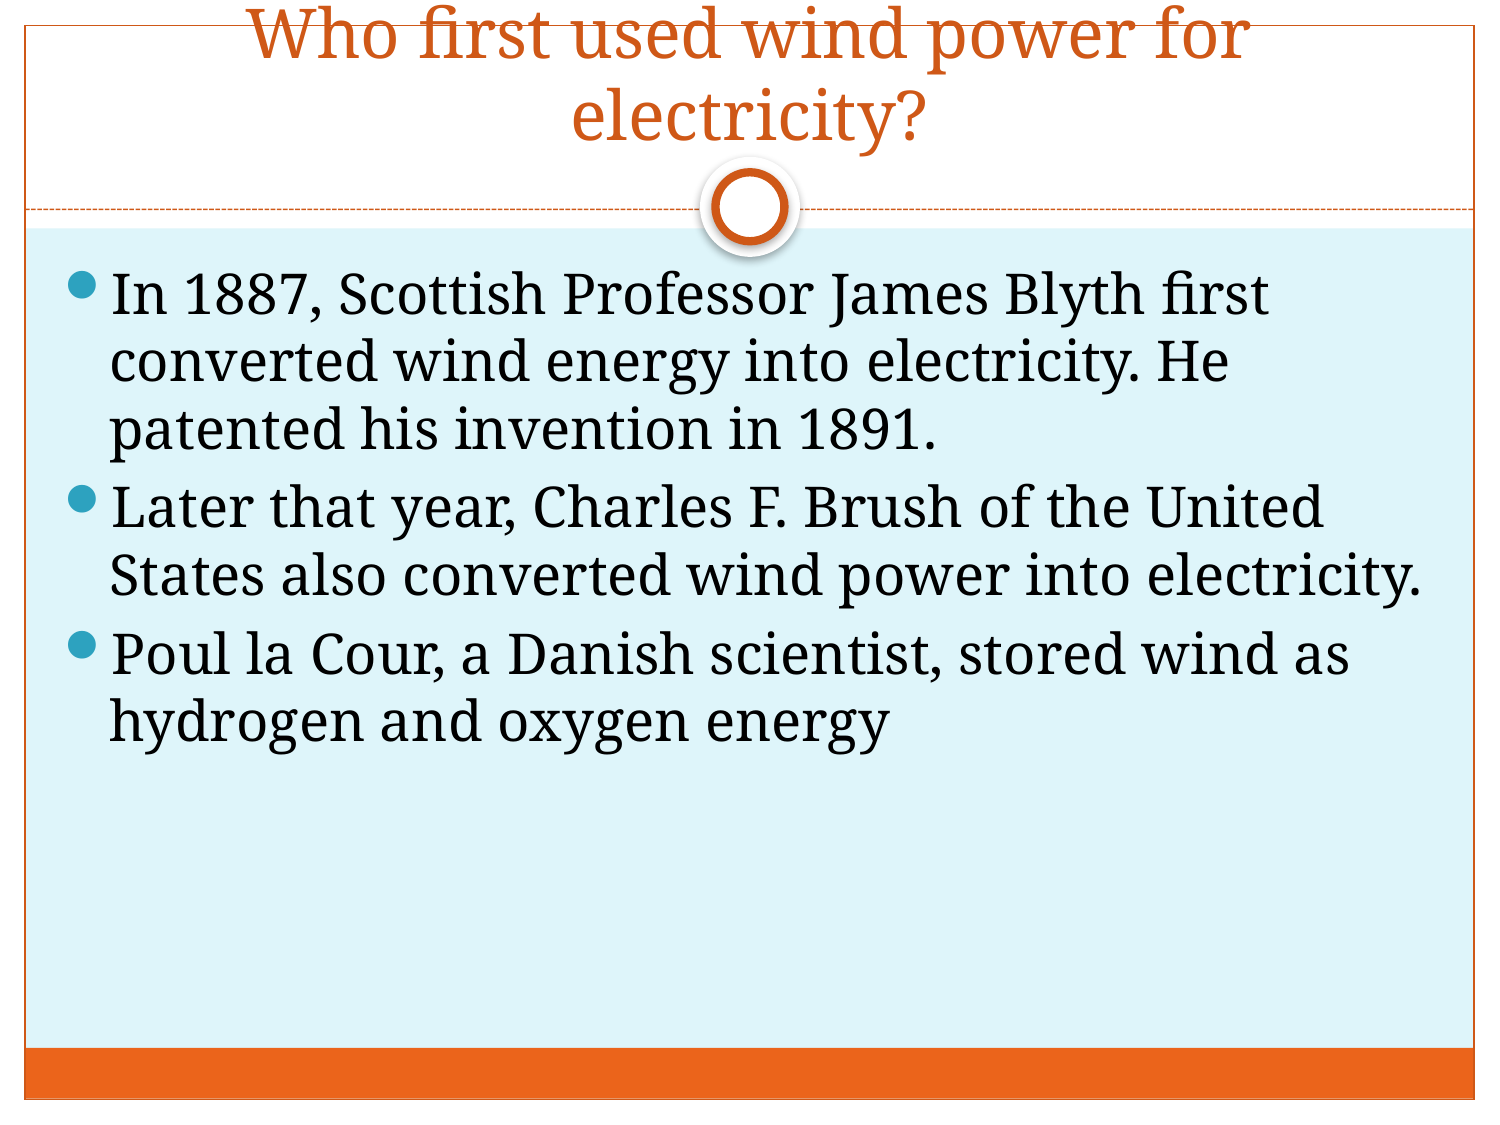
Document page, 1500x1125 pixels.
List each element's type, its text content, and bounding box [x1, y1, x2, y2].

title Who first used wind power for electricity? [49, 37, 1450, 162]
list In 1887, Scottish Professor James Blyth first converted wind energy into electricity. He patented his invention in 1891. Later that year, Charles F. Brush of the United States also converted wind power into electricity. Poul la Cour, a Danish scientist, stored wind as hydrogen and oxygen energy [49, 250, 1445, 1001]
